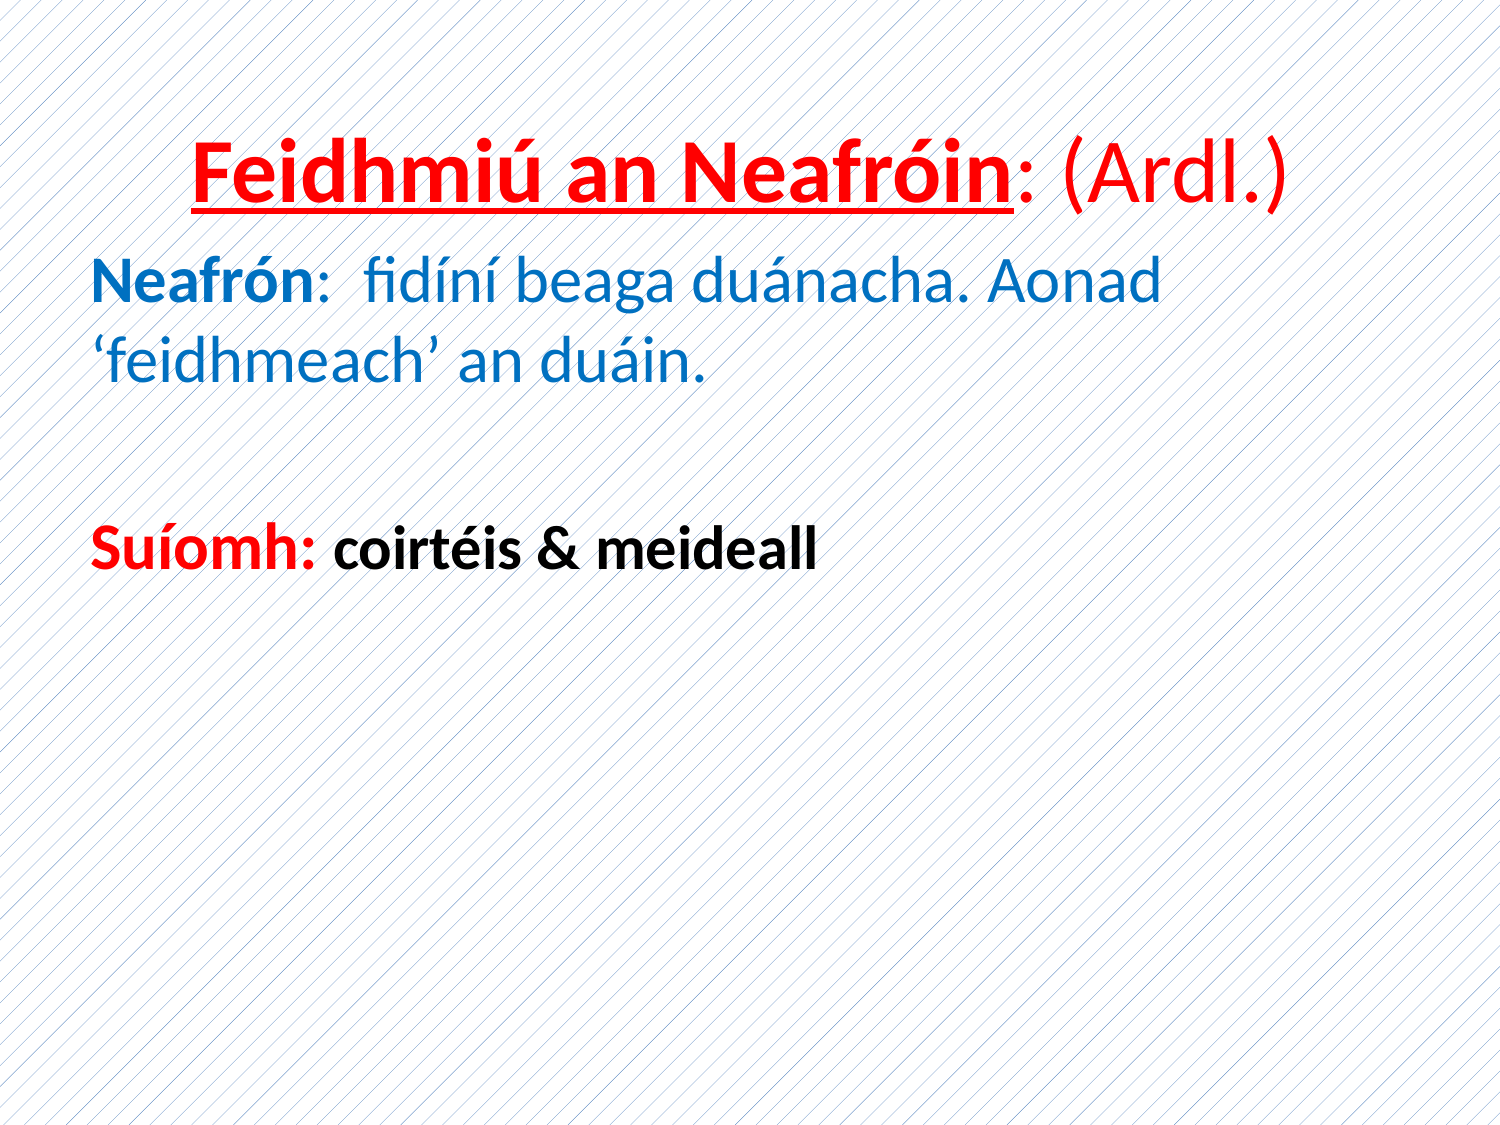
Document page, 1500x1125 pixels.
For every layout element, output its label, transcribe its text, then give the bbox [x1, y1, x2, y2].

title Feidhmiú an Neafróin: (Ardl.) [76, 101, 1427, 228]
list Neafrón: fidíní beaga duánacha. Aonad ‘feidhmeach’ an duáin. Suíomh: coirtéis & meideall [75, 228, 1500, 1038]
